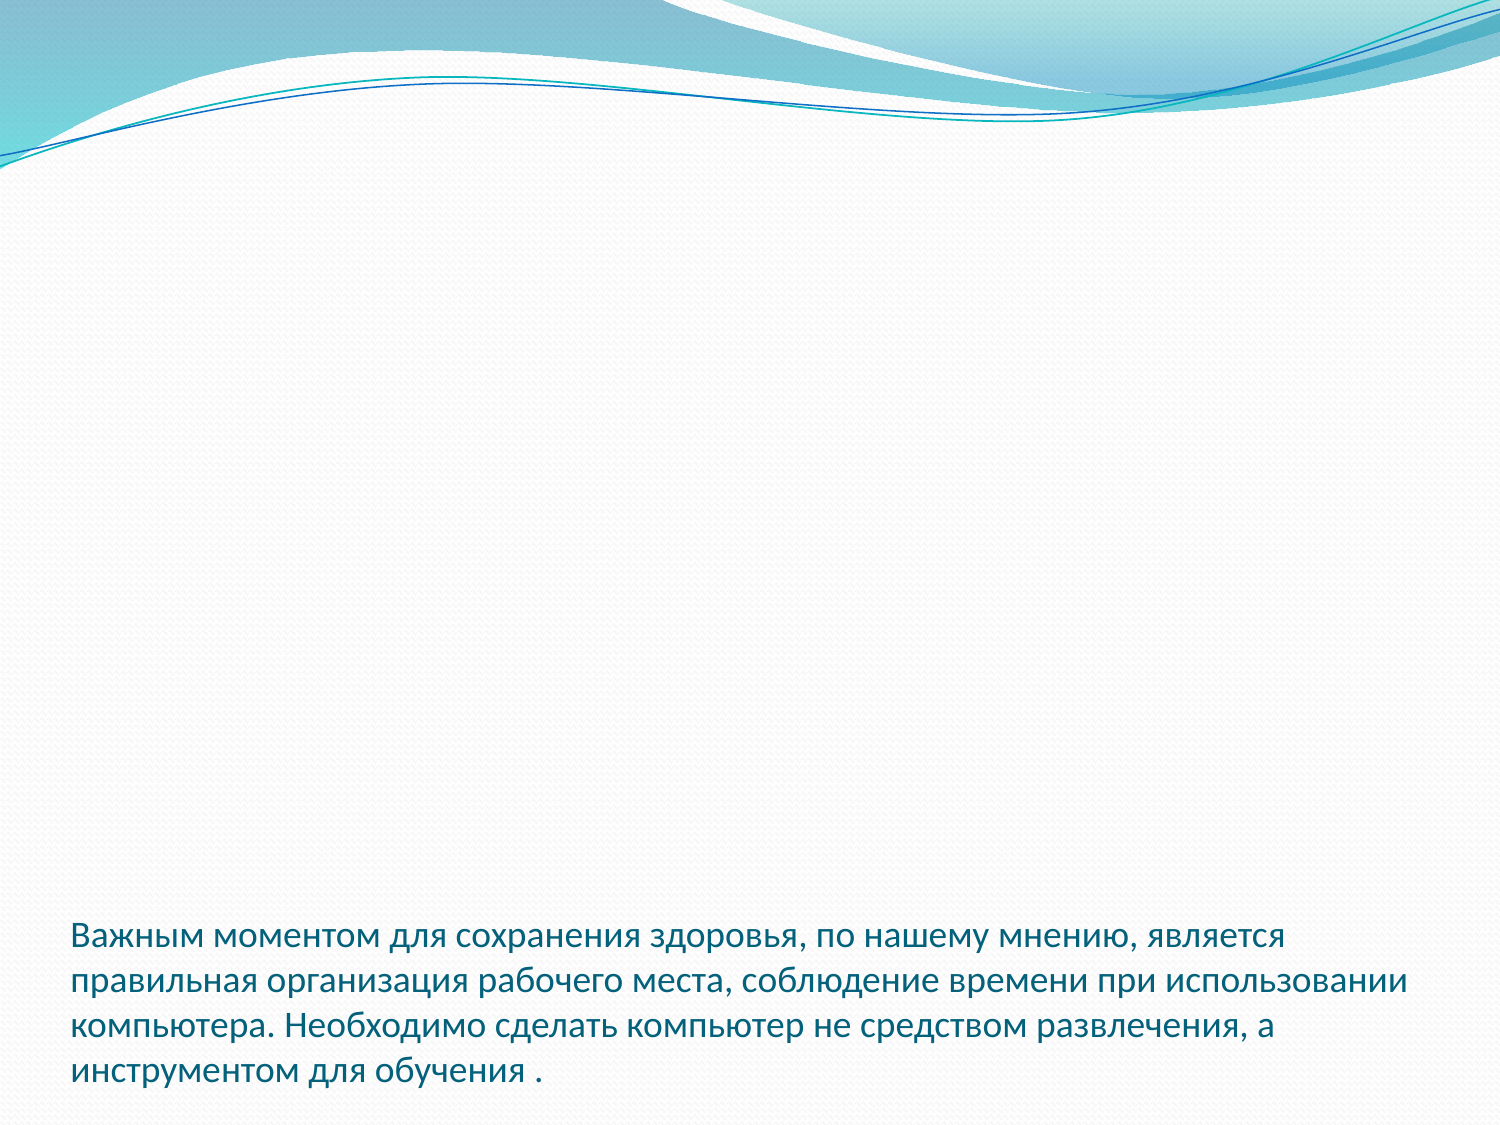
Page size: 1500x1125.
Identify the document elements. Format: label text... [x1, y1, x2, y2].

title Важным моментом для сохранения здоровья, по нашему мнению, является правильная организация рабочего места, соблюдение времени при использовании компьютера. Необходимо сделать компьютер не средством развлечения, а инструментом для обучения . [70, 902, 1434, 1091]
